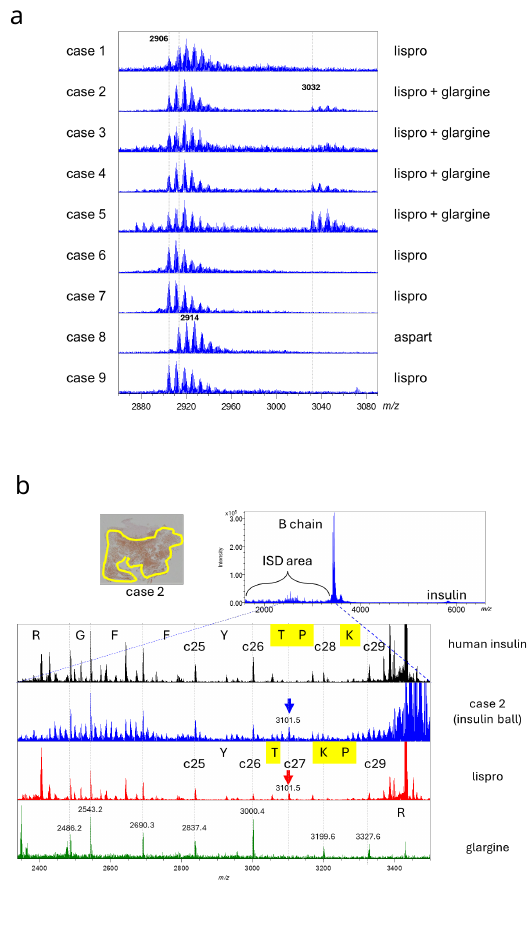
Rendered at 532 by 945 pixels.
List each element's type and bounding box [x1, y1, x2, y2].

text_box [0, 0, 532, 882]
